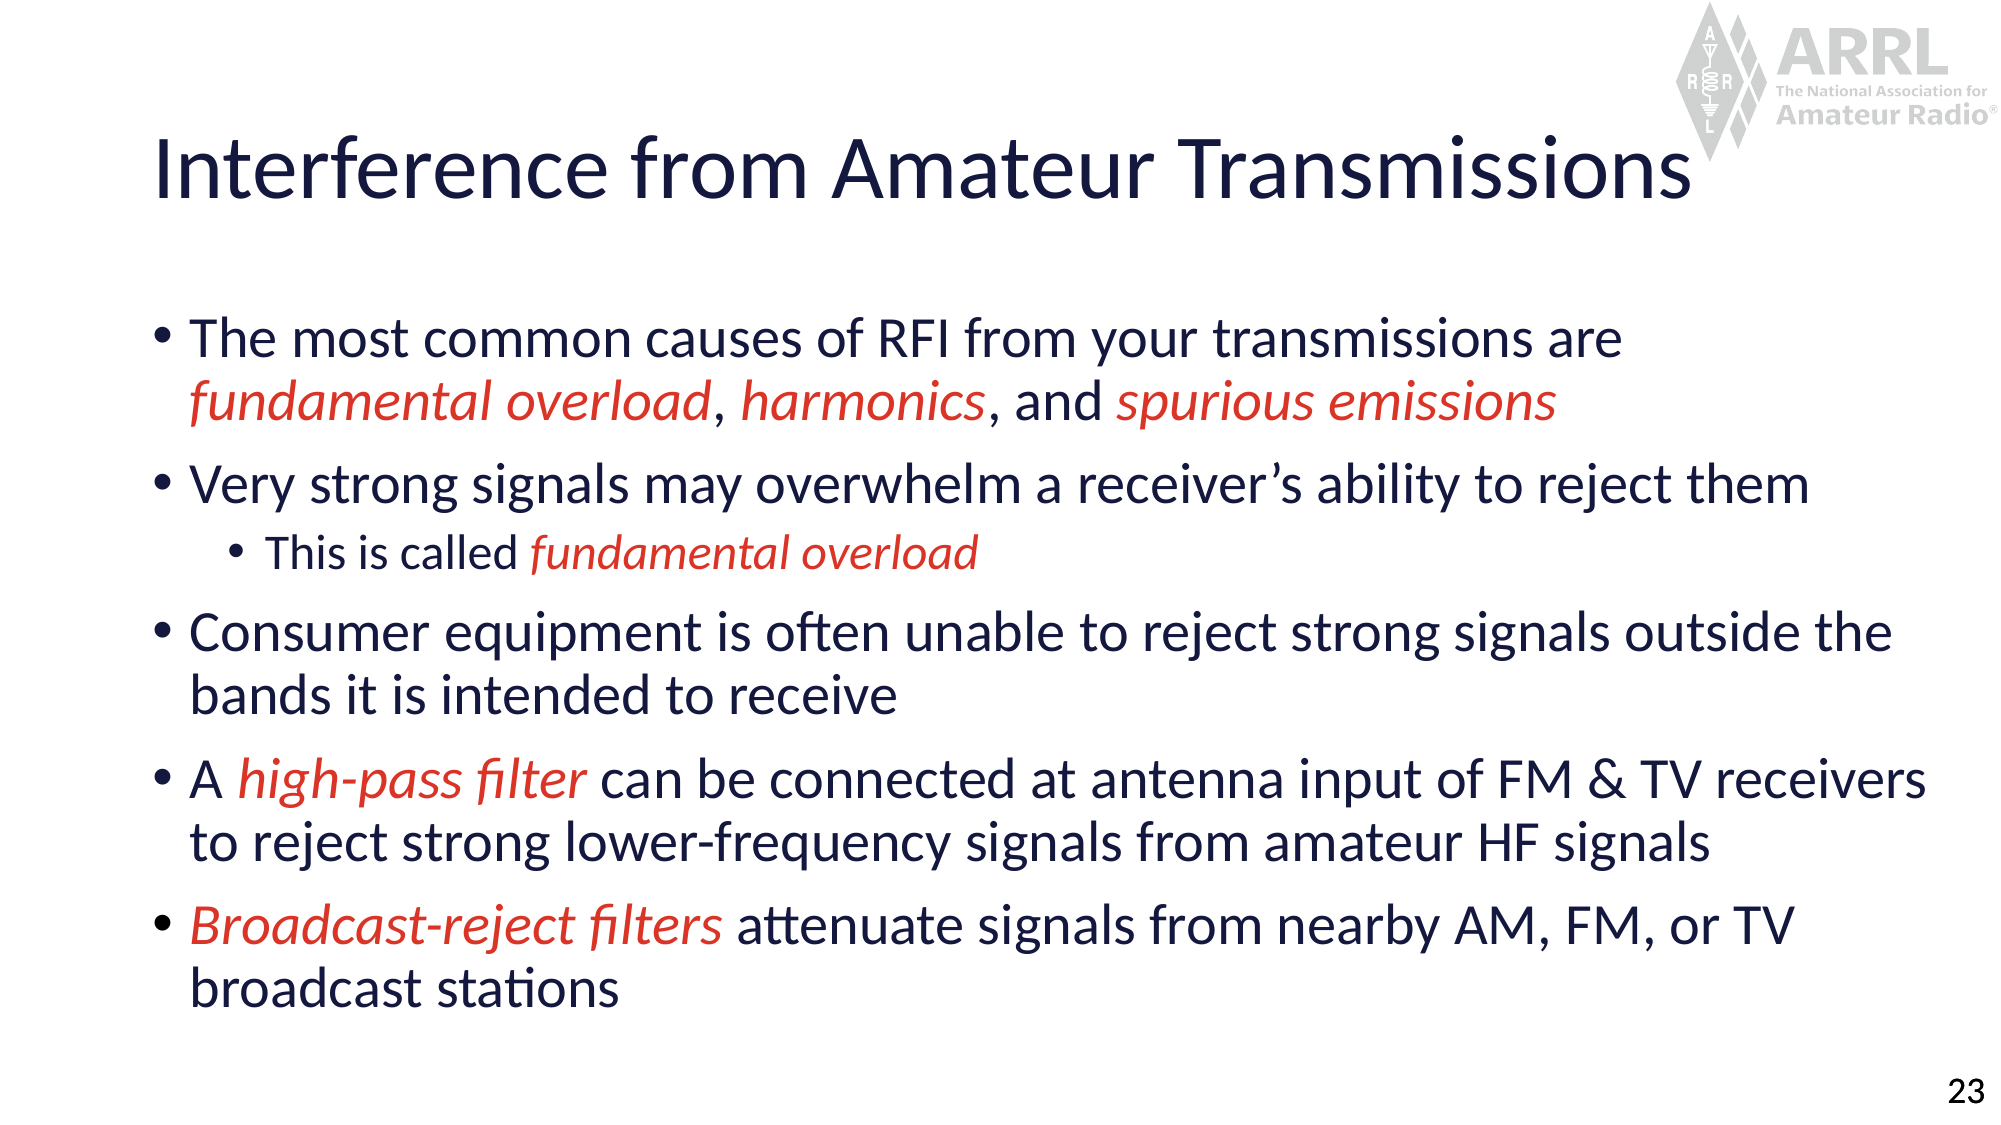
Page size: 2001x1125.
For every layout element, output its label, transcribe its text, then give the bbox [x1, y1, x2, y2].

title Interference from Amateur Transmissions [137, 59, 1863, 278]
list The most common causes of RFI from your transmissions are fundamental overload, harmonics, and spurious emissions Very strong signals may overwhelm a receiver’s ability to reject them This is called fundamental overload Consumer equipment is often unable to reject strong signals outside the bands it is intended to receive A high-pass filter can be connected at antenna input of FM & TV receivers to reject strong lower-frequency signals from amateur HF signals Broadcast-reject filters attenuate signals from nearby AM, FM, or TV broadcast stations [137, 299, 1956, 1085]
picture [1674, 0, 2000, 164]
